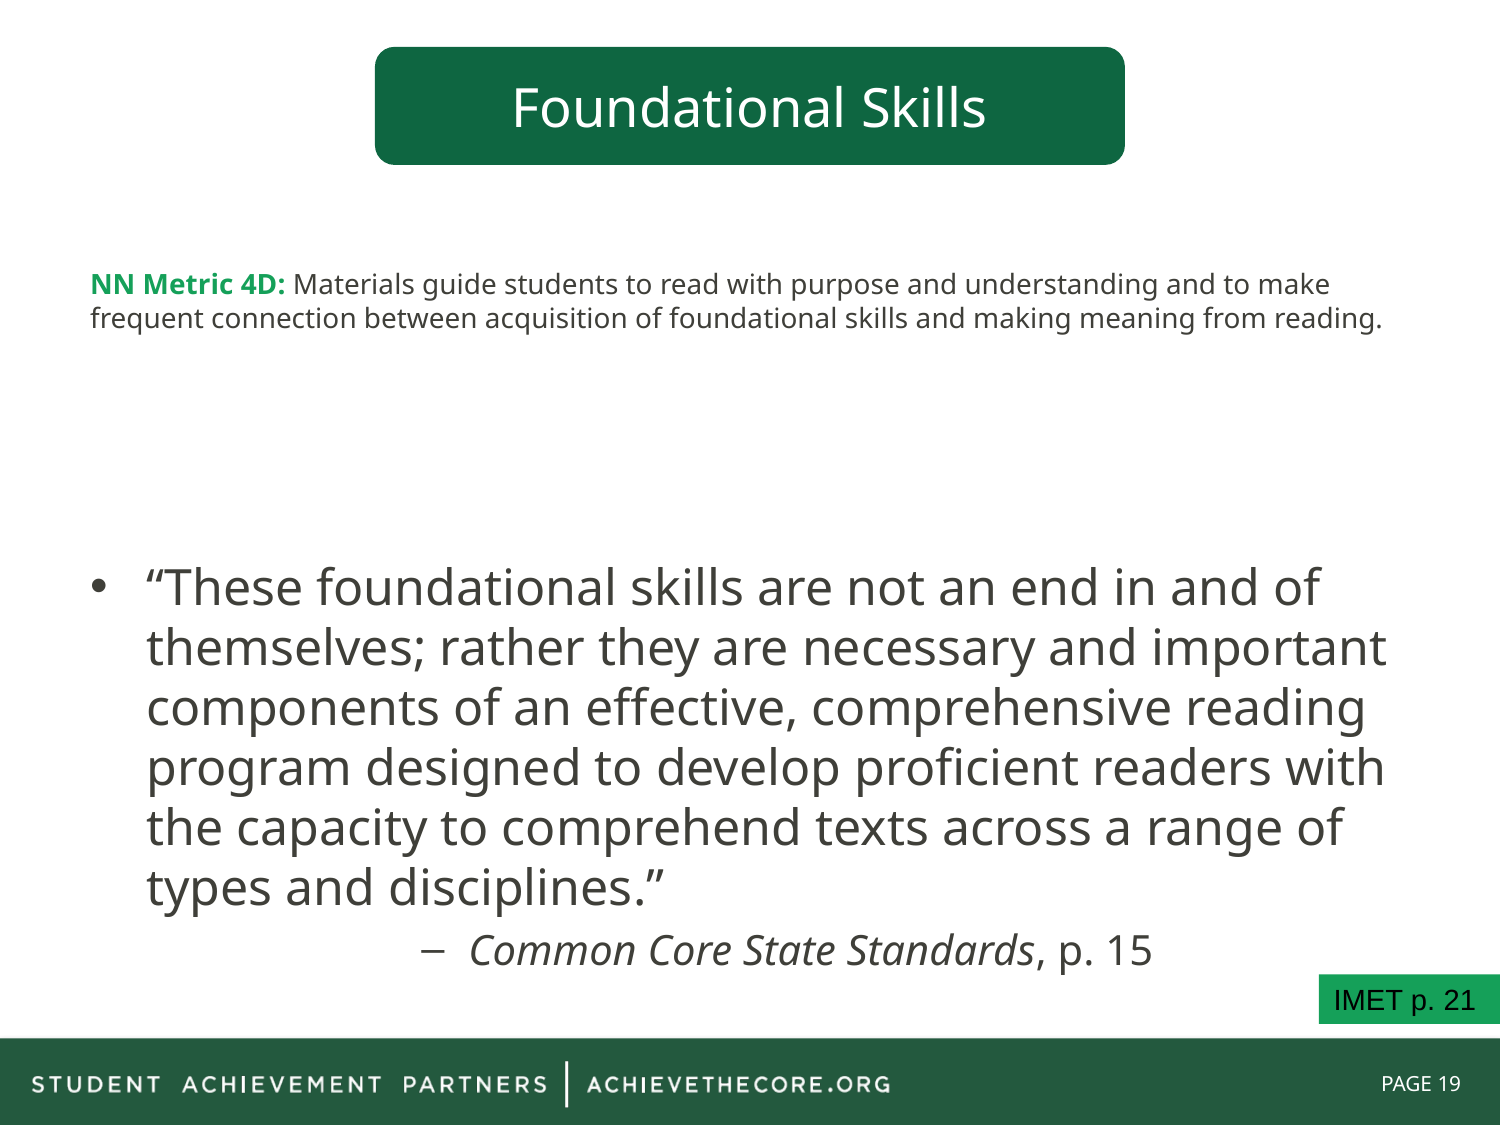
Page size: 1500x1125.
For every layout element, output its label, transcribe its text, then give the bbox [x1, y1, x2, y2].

list “These foundational skills are not an end in and of themselves; rather they are necessary and important components of an effective, comprehensive reading program designed to develop proficient readers with the capacity to comprehend texts across a range of types and disciplines.” Common Core State Standards, p. 15 [75, 547, 1425, 1067]
text_box Foundational Skills [372, 44, 1128, 168]
title NN Metric 4D: Materials guide students to read with purpose and understanding and to make frequent connection between acquisition of foundational skills and making meaning from reading. [75, 45, 1425, 389]
text_box IMET p. 21 [1318, 974, 1500, 1024]
